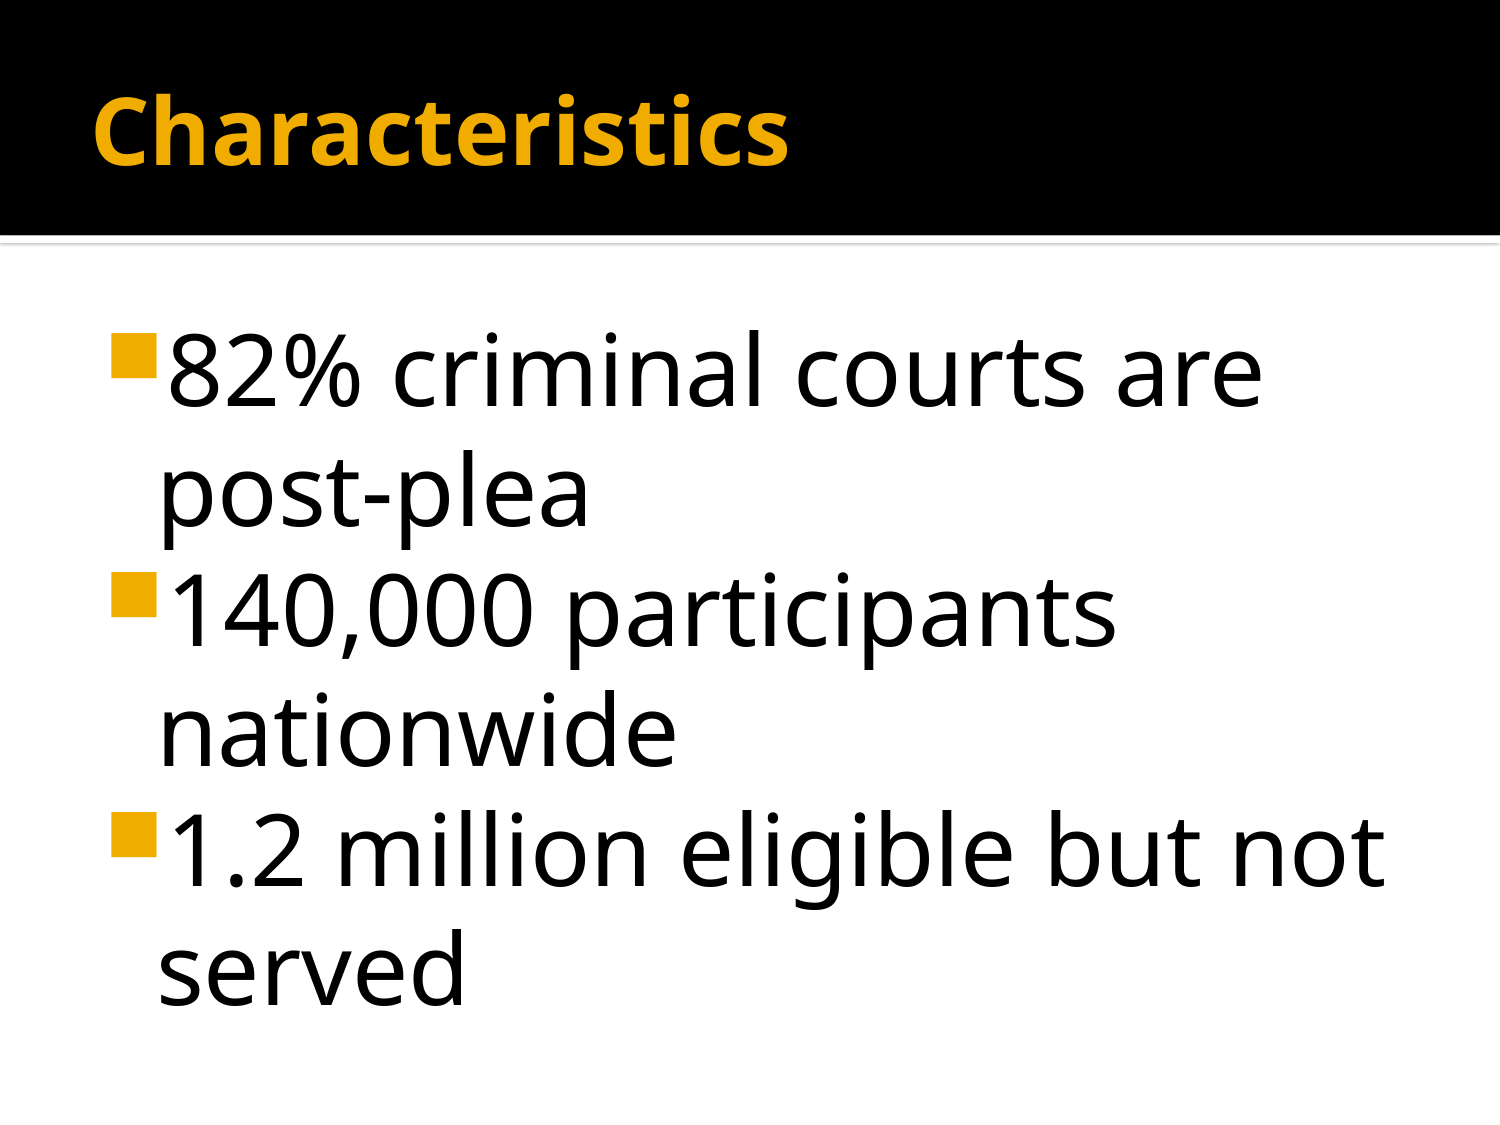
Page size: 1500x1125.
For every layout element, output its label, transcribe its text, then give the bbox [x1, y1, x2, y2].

list 82% criminal courts are post-plea 140,000 participants nationwide 1.2 million eligible but not served [75, 291, 1425, 1050]
title Characteristics [75, 25, 1425, 231]
